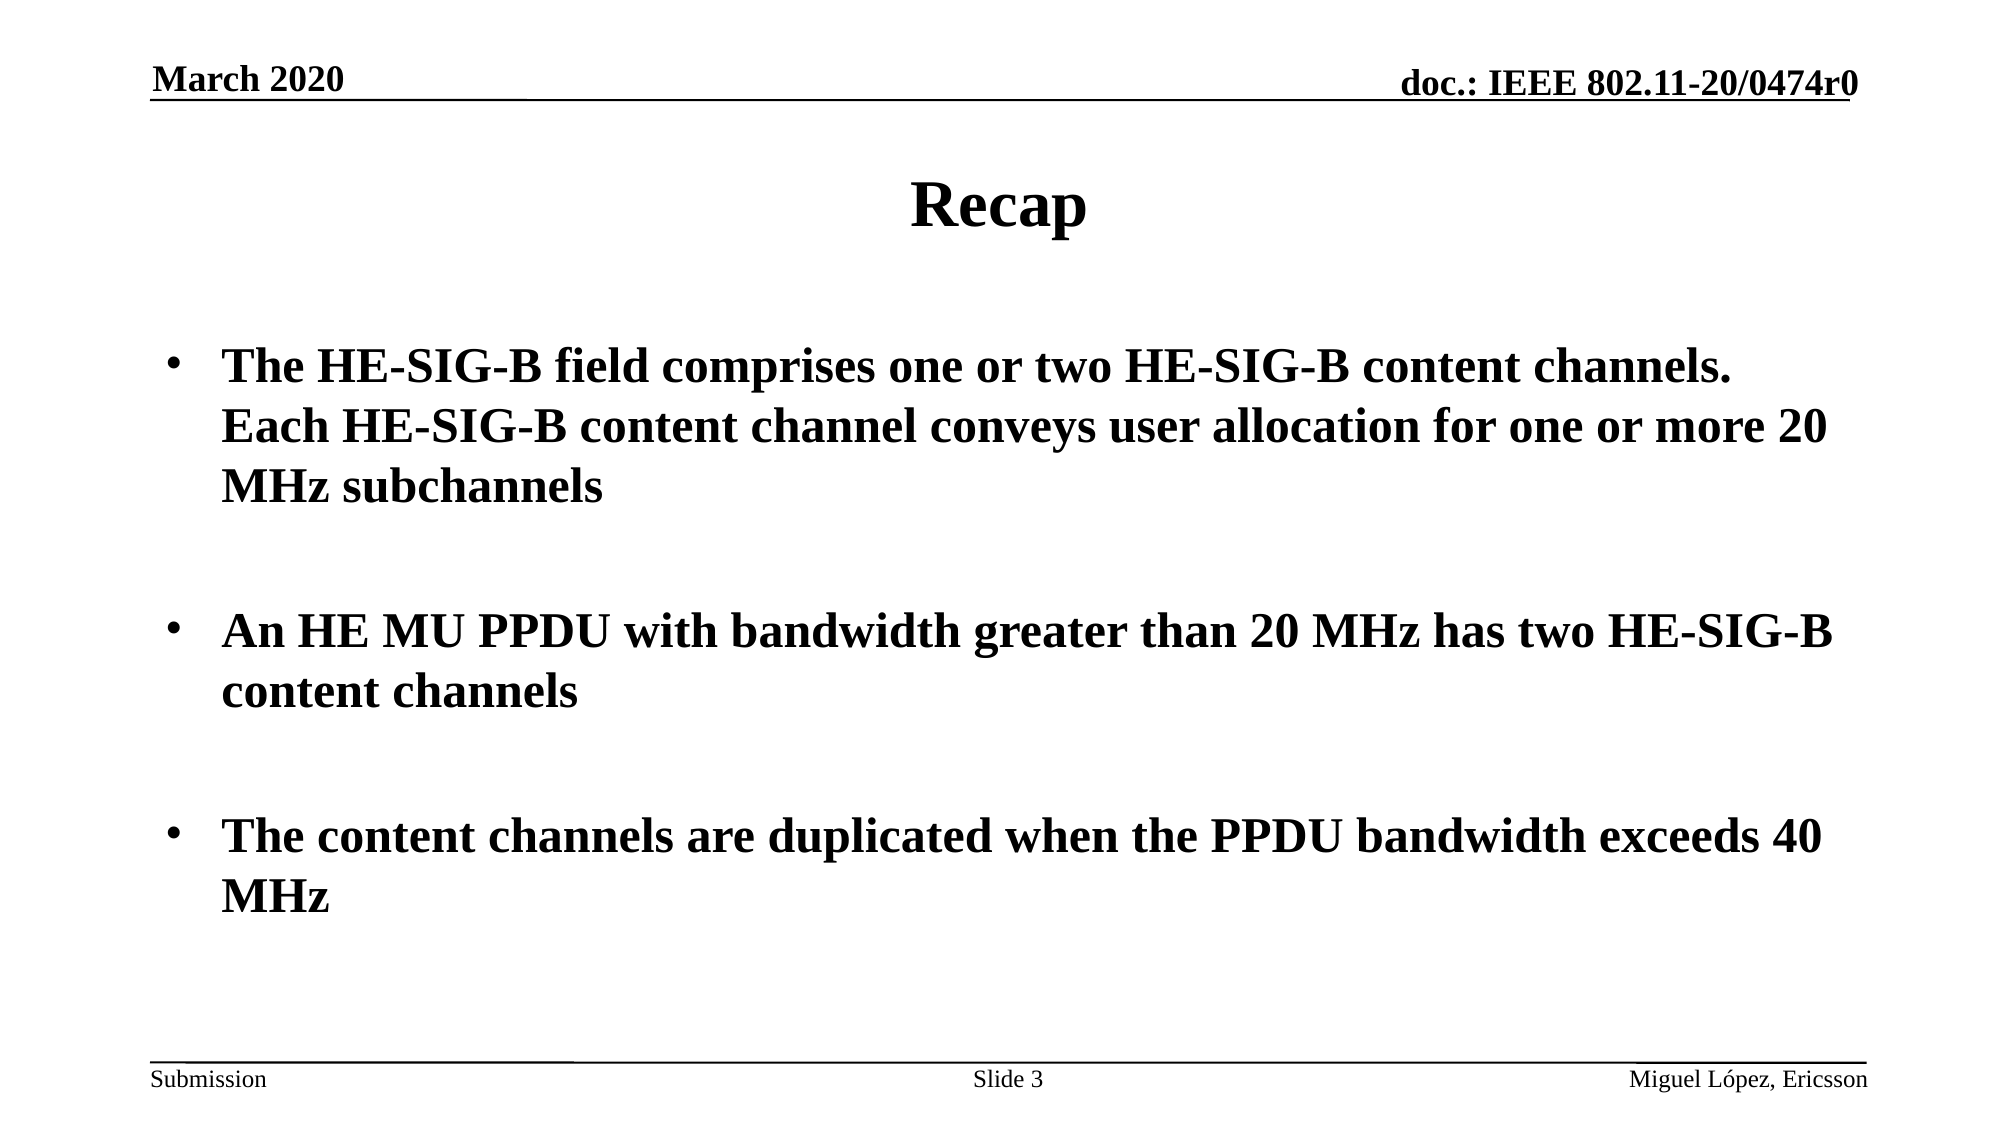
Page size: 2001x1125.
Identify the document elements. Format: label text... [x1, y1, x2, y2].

list The HE-SIG-B field comprises one or two HE-SIG-B content channels. Each HE-SIG-B content channel conveys user allocation for one or more 20 MHz subchannels An HE MU PPDU with bandwidth greater than 20 MHz has two HE-SIG-B content channels The content channels are duplicated when the PPDU bandwidth exceeds 40 MHz [149, 324, 1850, 1000]
title Recap [149, 112, 1850, 288]
slide_number Slide 3 [950, 1061, 1067, 1123]
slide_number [152, 54, 563, 100]
footer Miguel López, Ericsson [1171, 1061, 1869, 1093]
